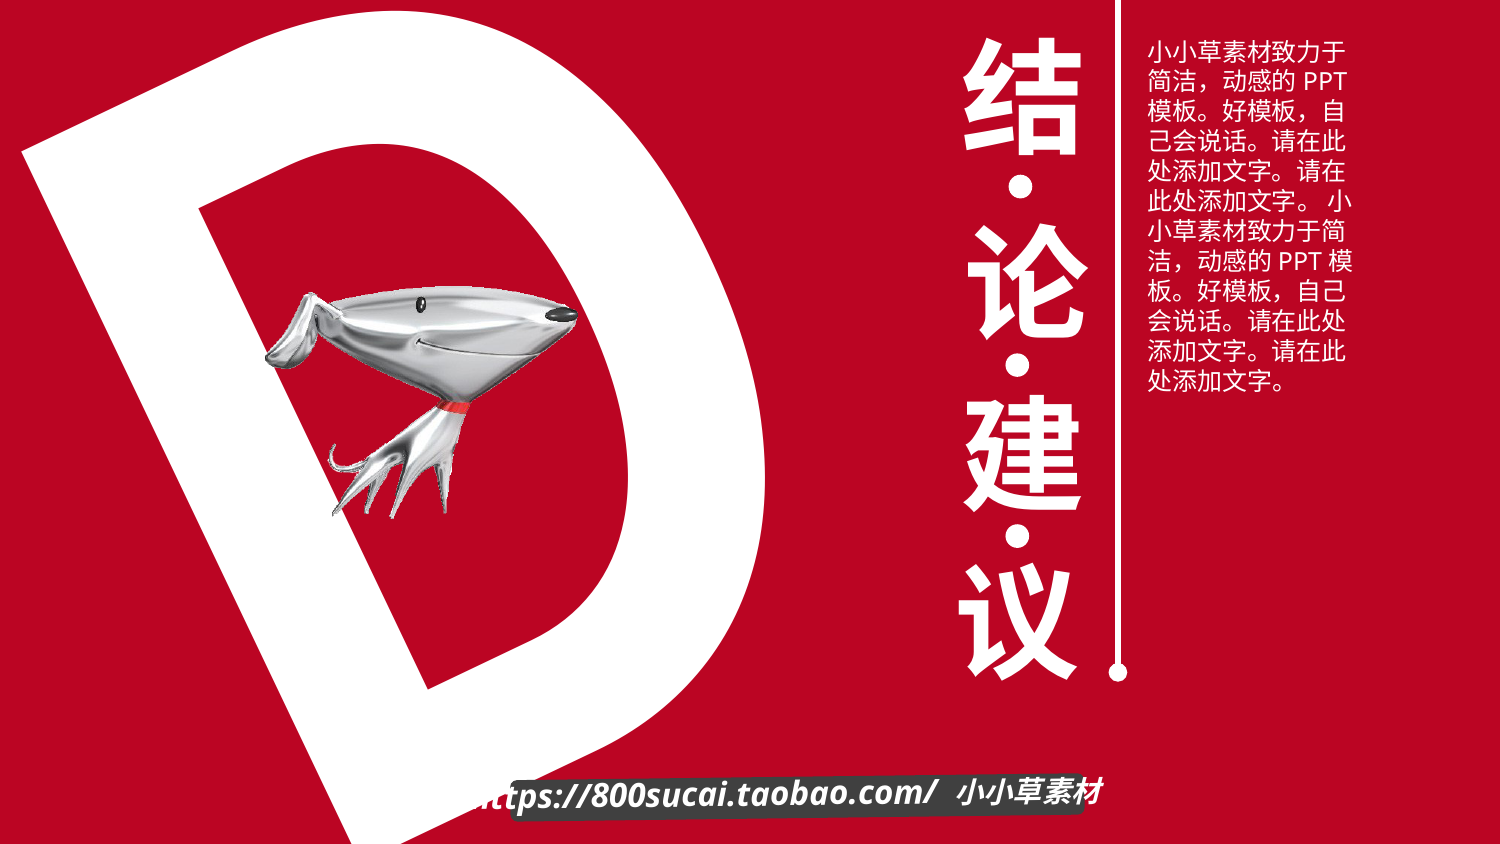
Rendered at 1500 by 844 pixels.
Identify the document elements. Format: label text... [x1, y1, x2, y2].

text_box [1008, 174, 1033, 199]
text_box [1005, 353, 1030, 377]
text_box 论 [949, 198, 1105, 364]
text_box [476, 764, 1095, 821]
text_box [1005, 524, 1030, 548]
text_box 结 [946, 12, 1113, 177]
text_box D [0, 0, 574, 844]
text_box 建 [945, 369, 1101, 535]
picture [265, 286, 578, 520]
text_box 议 [939, 536, 1095, 701]
text_box 小小草素材致力于简洁，动感的PPT模板。好模板，自己会说话。请在此处添加文字。请在此处添加文字。 小小草素材致力于简洁，动感的PPT模板。好模板，自己会说话。请在此处添加文字。请在此处添加文字。 [1132, 28, 1385, 403]
